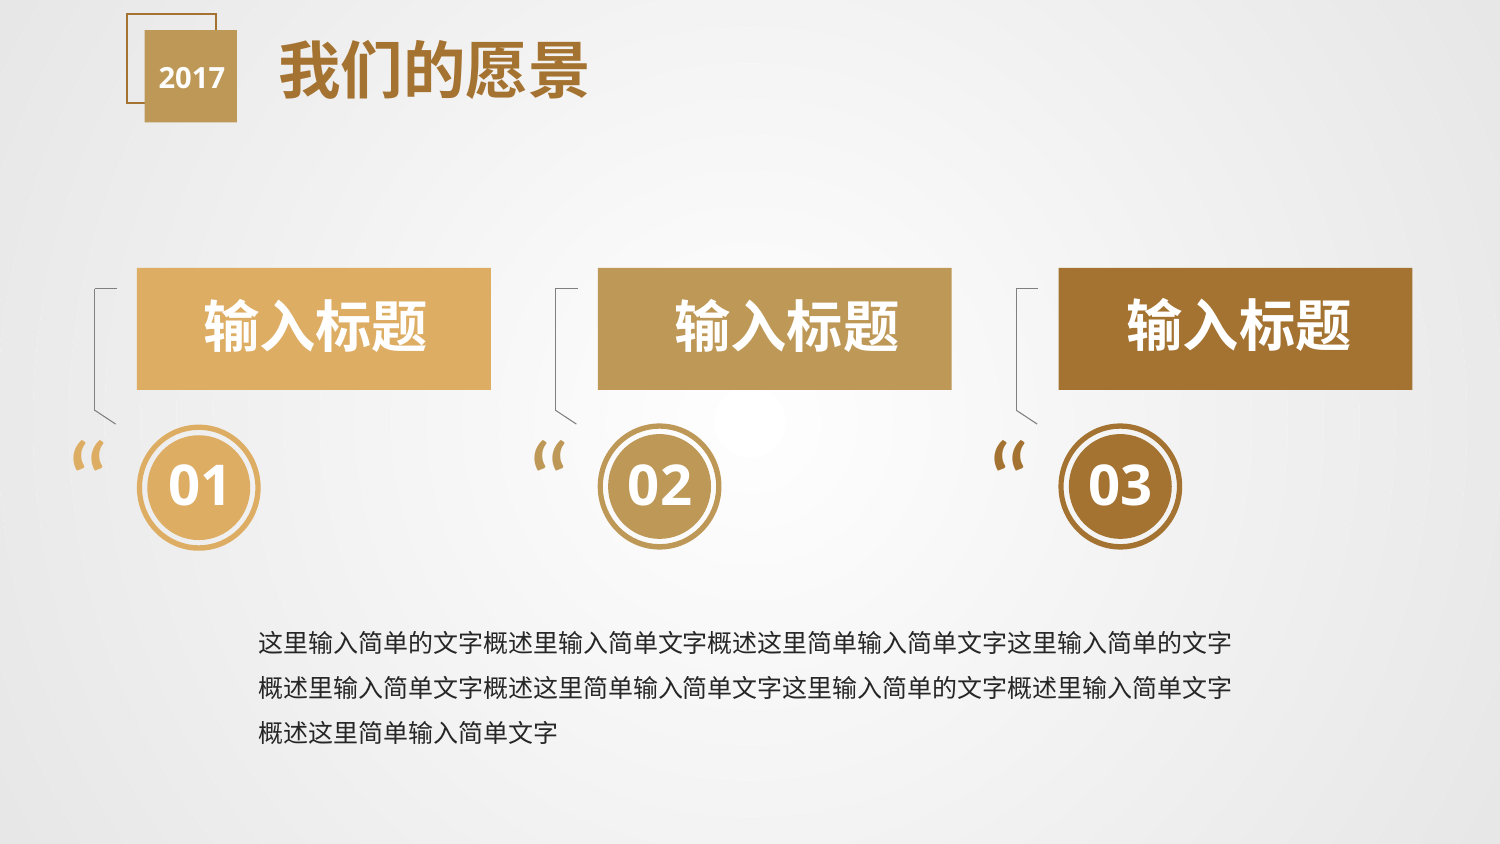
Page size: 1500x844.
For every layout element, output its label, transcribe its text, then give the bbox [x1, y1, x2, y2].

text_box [597, 267, 952, 390]
text_box 我们的愿景 [263, 23, 606, 114]
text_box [15, 288, 160, 554]
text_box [127, 14, 244, 123]
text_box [1058, 267, 1413, 390]
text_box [1058, 423, 1183, 550]
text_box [597, 423, 722, 550]
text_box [136, 424, 261, 551]
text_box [936, 288, 1081, 554]
text_box 这里输入简单的文字概述里输入简单文字概述这里简单输入简单文字这里输入简单的文字概述里输入简单文字概述这里简单输入简单文字这里输入简单的文字概述里输入简单文字概述这里简单输入简单文字 [243, 605, 1257, 844]
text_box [476, 288, 620, 554]
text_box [136, 267, 491, 390]
